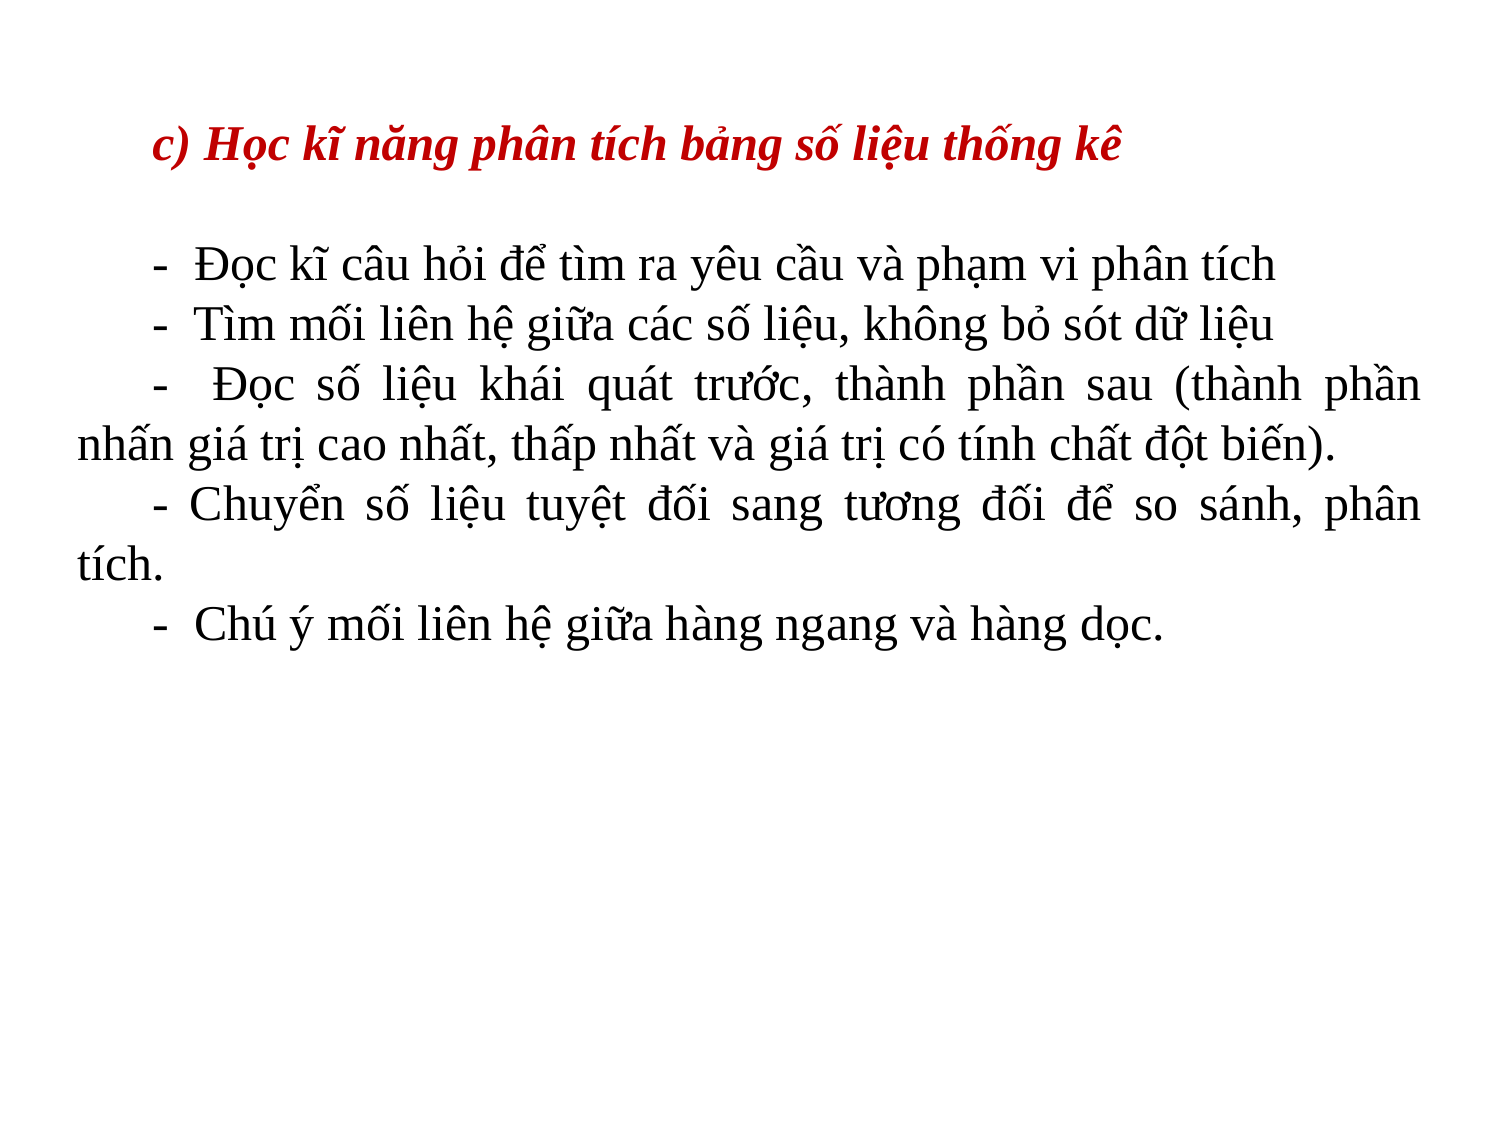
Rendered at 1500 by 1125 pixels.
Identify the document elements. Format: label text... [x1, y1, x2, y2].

text_box c) Học kĩ năng phân tích bảng số liệu thống kê - Đọc kĩ câu hỏi để tìm ra yêu cầu và phạm vi phân tích - Tìm mối liên hệ giữa các số liệu, không bỏ sót dữ liệu - Đọc số liệu khái quát trước, thành phần sau (thành phần nhấn giá trị cao nhất, thấp nhất và giá trị có tính chất đột biến). - Chuyển số liệu tuyệt đối sang tương đối để so sánh, phân tích. - Chú ý mối liên hệ giữa hàng ngang và hàng dọc. [62, 102, 1438, 658]
